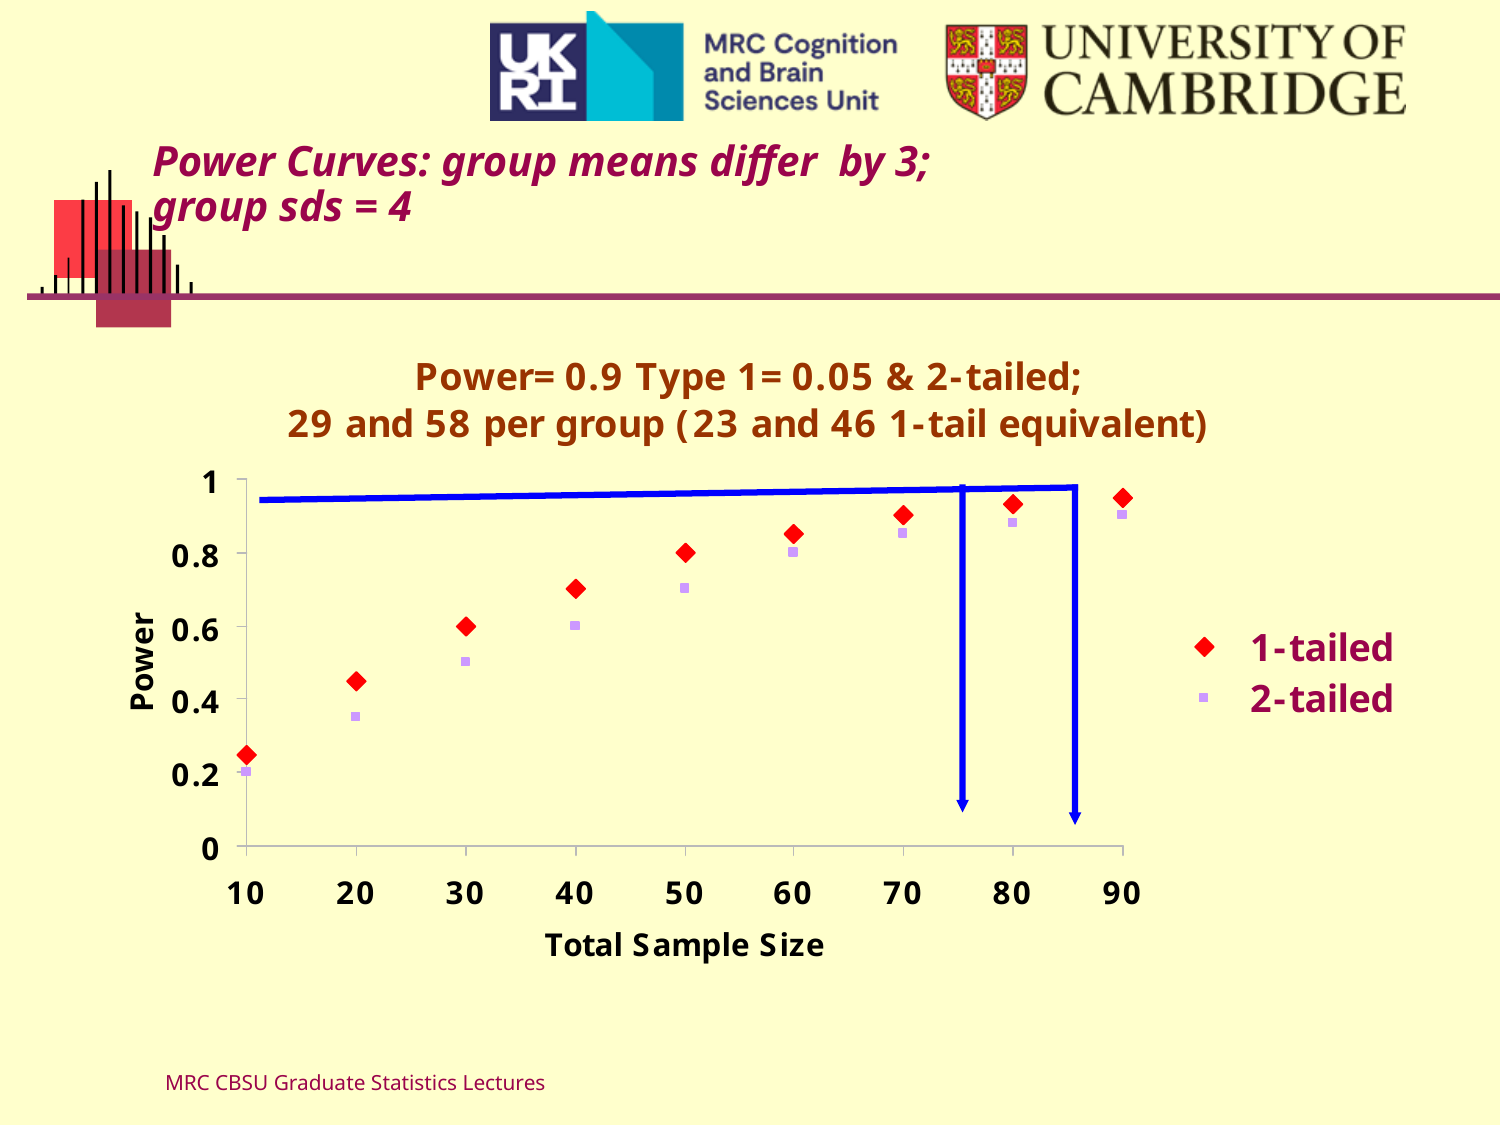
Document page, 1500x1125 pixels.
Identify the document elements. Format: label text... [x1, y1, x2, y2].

footer MRC CBSU Graduate Statistics Lectures [149, 1062, 988, 1101]
picture [490, 11, 1406, 121]
title Power Curves: group means differ by 3; group sds = 4 [137, 137, 988, 233]
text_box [75, 322, 1425, 978]
